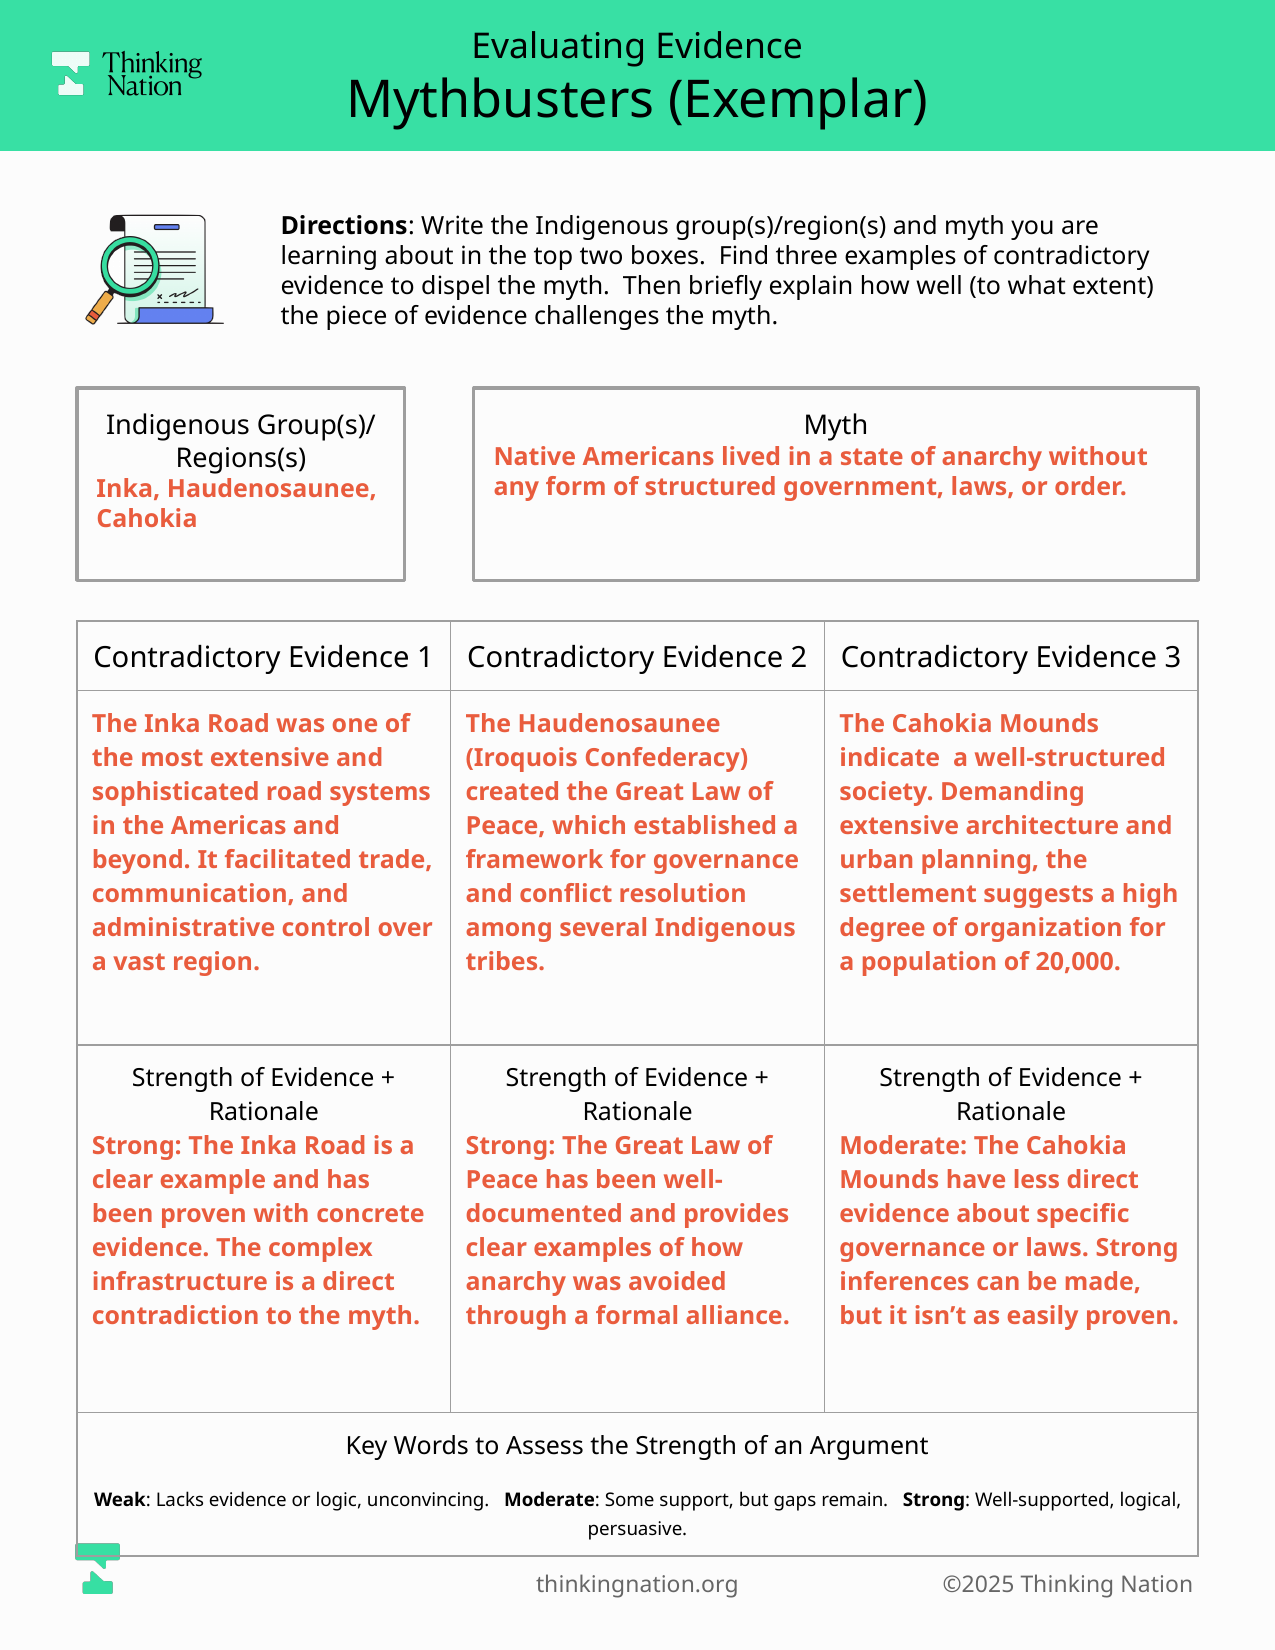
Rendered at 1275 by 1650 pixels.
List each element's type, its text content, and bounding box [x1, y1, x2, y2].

table_header Contradictory Evidence 3 [825, 622, 1197, 690]
picture [62, 1533, 133, 1604]
table_cell The Cahokia Mounds indicate a well-structured society. Demanding extensive architecture and urban planning, the settlement suggests a high degree of organization for a population of 20,000. [825, 691, 1197, 1044]
text_box ©2025 Thinking Nation [907, 1553, 1210, 1605]
table_cell Strength of Evidence + Rationale Strong: The Great Law of Peace has been well-documented and provides clear examples of how anarchy was avoided through a formal alliance. [451, 1046, 824, 1412]
table_cell Strength of Evidence + Rationale Strong: The Inka Road is a clear example and has been proven with concrete evidence. The complex infrastructure is a direct contradiction to the myth. [78, 1046, 450, 1412]
text_box Evaluating Evidence Mythbusters (Exemplar) [0, 0, 1275, 151]
table_header Contradictory Evidence 1 [78, 622, 450, 690]
table_cell The Haudenosaunee (Iroquois Confederacy) created the Great Law of Peace, which established a framework for governance and conflict resolution among several Indigenous tribes. [451, 691, 824, 1044]
table_cell The Inka Road was one of the most extensive and sophisticated road systems in the Americas and beyond. It facilitated trade, communication, and administrative control over a vast region. [78, 691, 450, 1044]
table_cell Key Words to Assess the Strength of an Argument Weak: Lacks evidence or logic, unconvincing. Moderate: Some support, but gaps remain. Strong: Well-supported, logical, persuasive. [78, 1413, 1197, 1555]
table_header Contradictory Evidence 2 [451, 622, 824, 690]
picture [76, 191, 234, 348]
text_box thinkingnation.org [486, 1557, 789, 1605]
text_box Indigenous Group(s)/ Regions(s) Inka, Haudenosaunee, Cahokia [76, 387, 405, 581]
text_box Myth Native Americans lived in a state of anarchy without any form of structured government, laws, or order. [473, 387, 1198, 581]
table_cell Strength of Evidence + Rationale Moderate: The Cahokia Mounds have less direct evidence about specific governance or laws. Strong inferences can be made, but it isn’t as easily proven. [825, 1046, 1197, 1412]
picture [35, 37, 207, 109]
text_box Directions: Write the Indigenous group(s)/region(s) and myth you are learning about in the top two boxes. Find three examples of contradictory evidence to dispel the myth. Then briefly explain how well (to what extent) the piece of evidence challenges the myth. [262, 199, 1209, 340]
